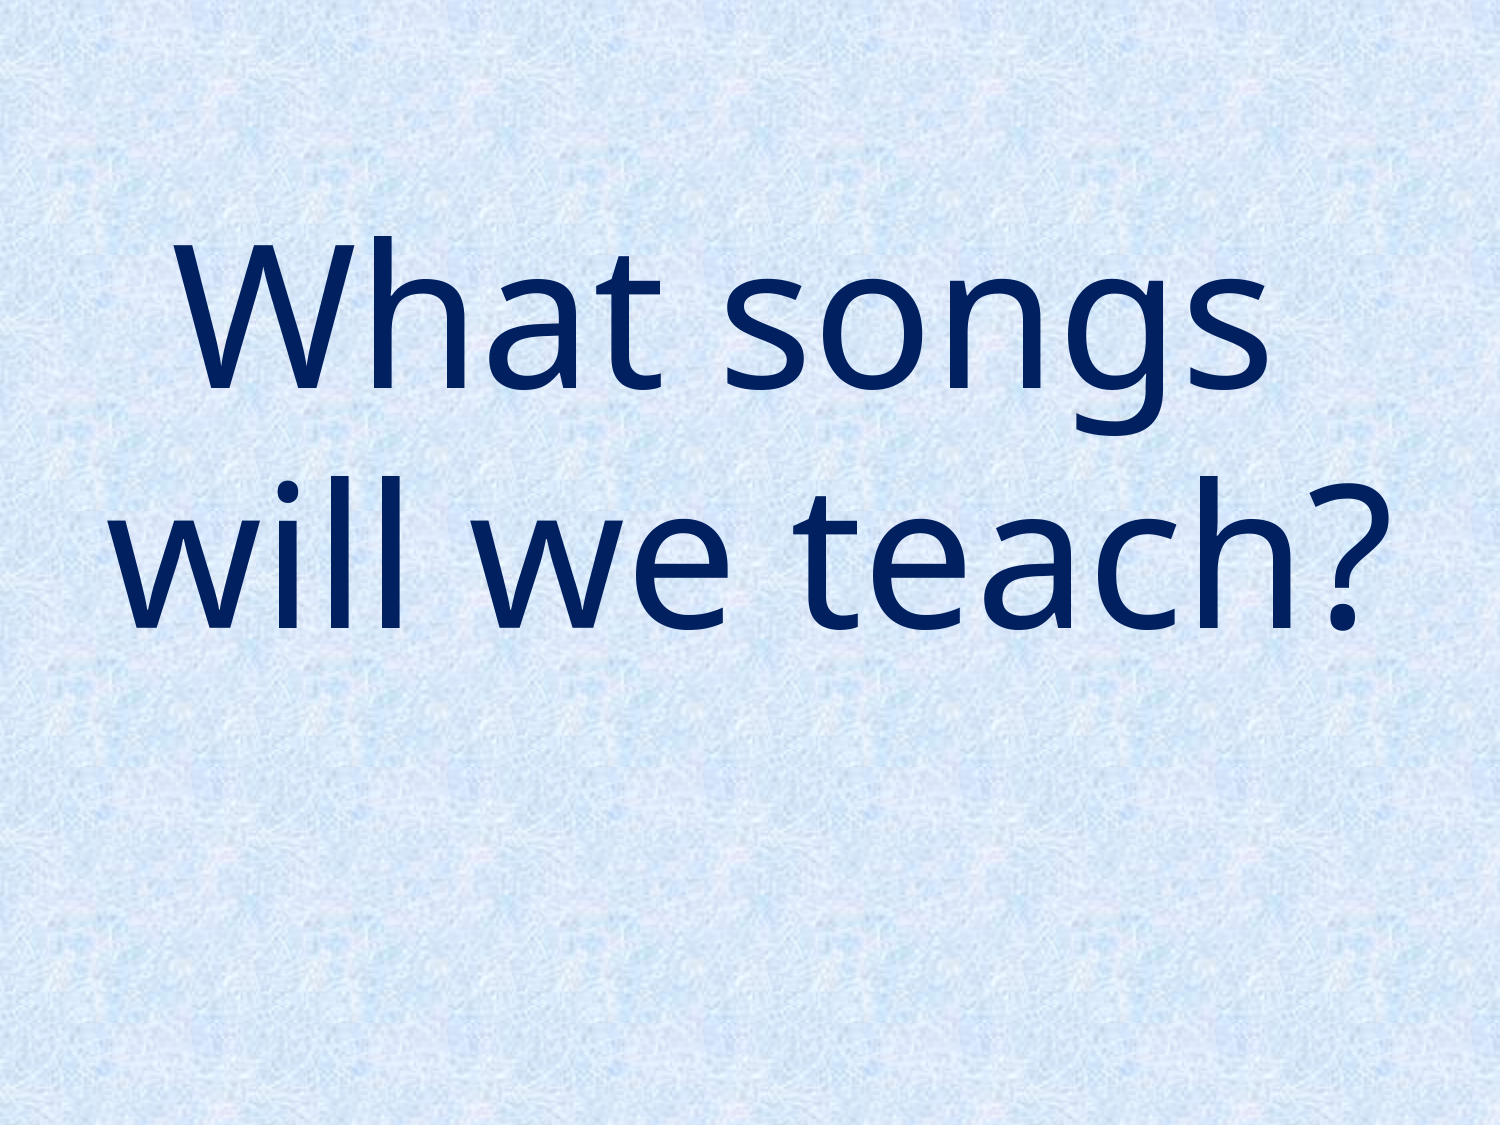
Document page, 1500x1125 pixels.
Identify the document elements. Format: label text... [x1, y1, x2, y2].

text_box What songs will we teach? [76, 180, 1424, 676]
picture [0, 0, 1500, 1125]
